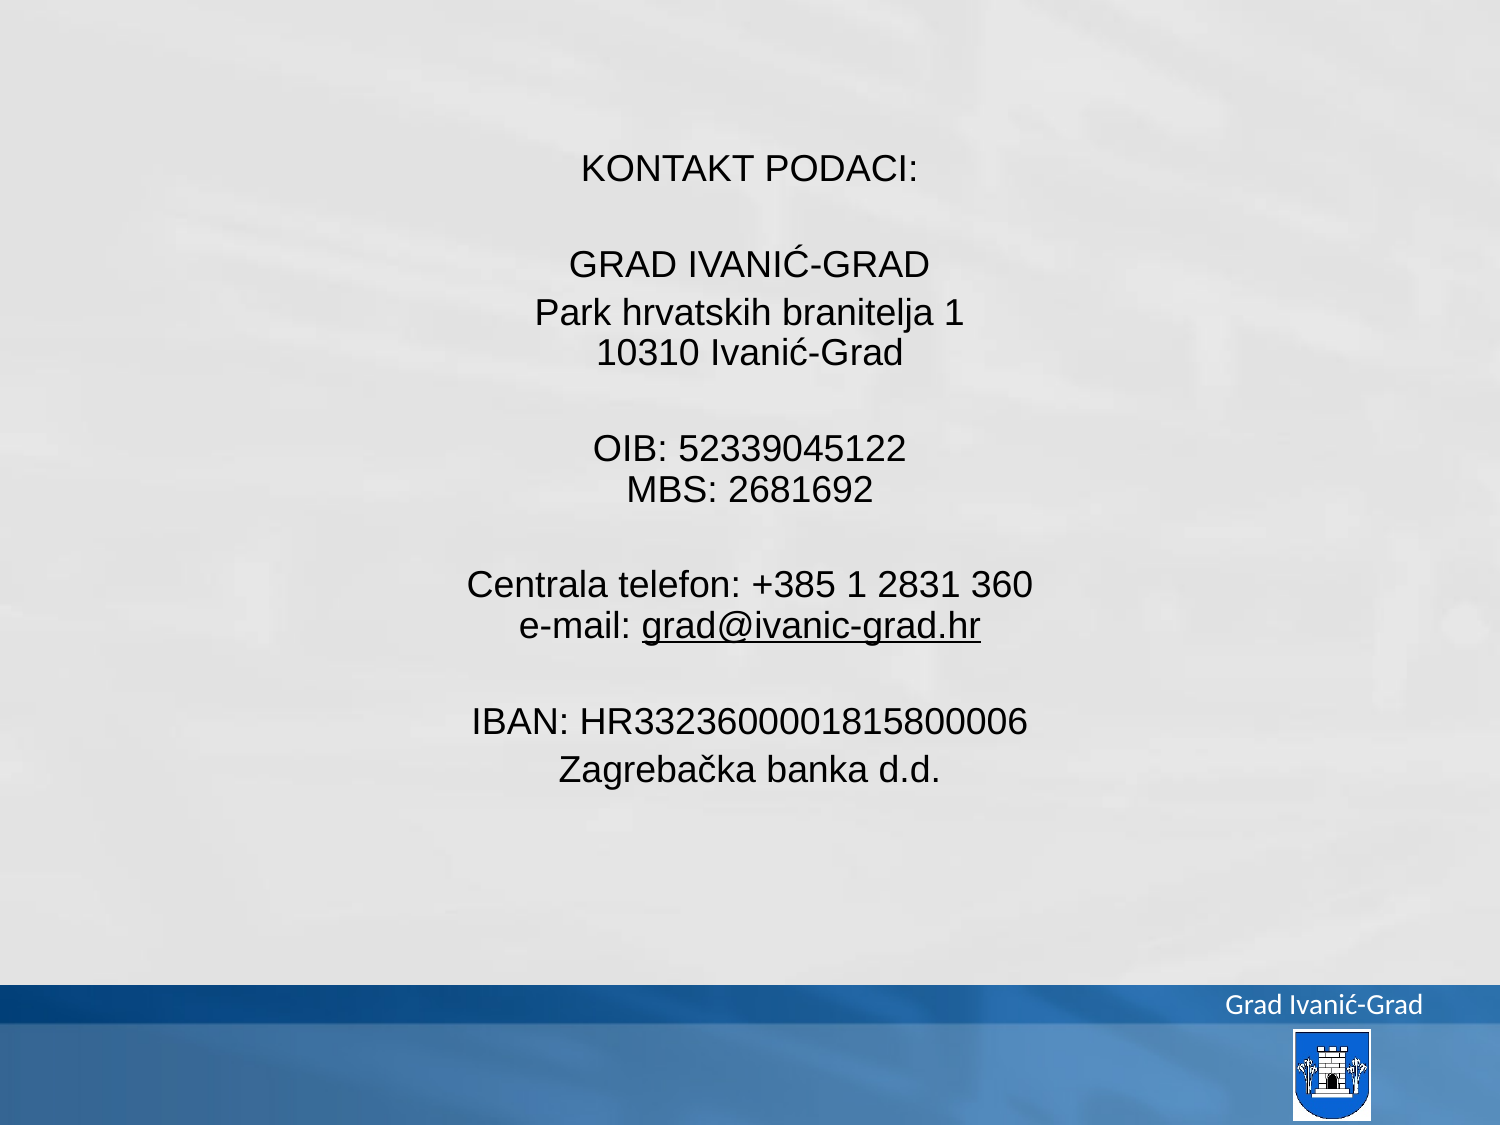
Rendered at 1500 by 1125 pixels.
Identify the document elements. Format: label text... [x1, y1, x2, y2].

list KONTAKT PODACI: GRAD IVANIĆ-GRAD Park hrvatskih branitelja 1 10310 Ivanić-Grad OIB: 52339045122 MBS: 2681692 Centrala telefon: +385 1 2831 360 e-mail: grad@ivanic-grad.hr IBAN: HR3323600001815800006 Zagrebačka banka d.d. [62, 149, 1438, 828]
text_box Grad Ivanić-Grad [1210, 977, 1500, 1028]
picture [0, 0, 1500, 1125]
